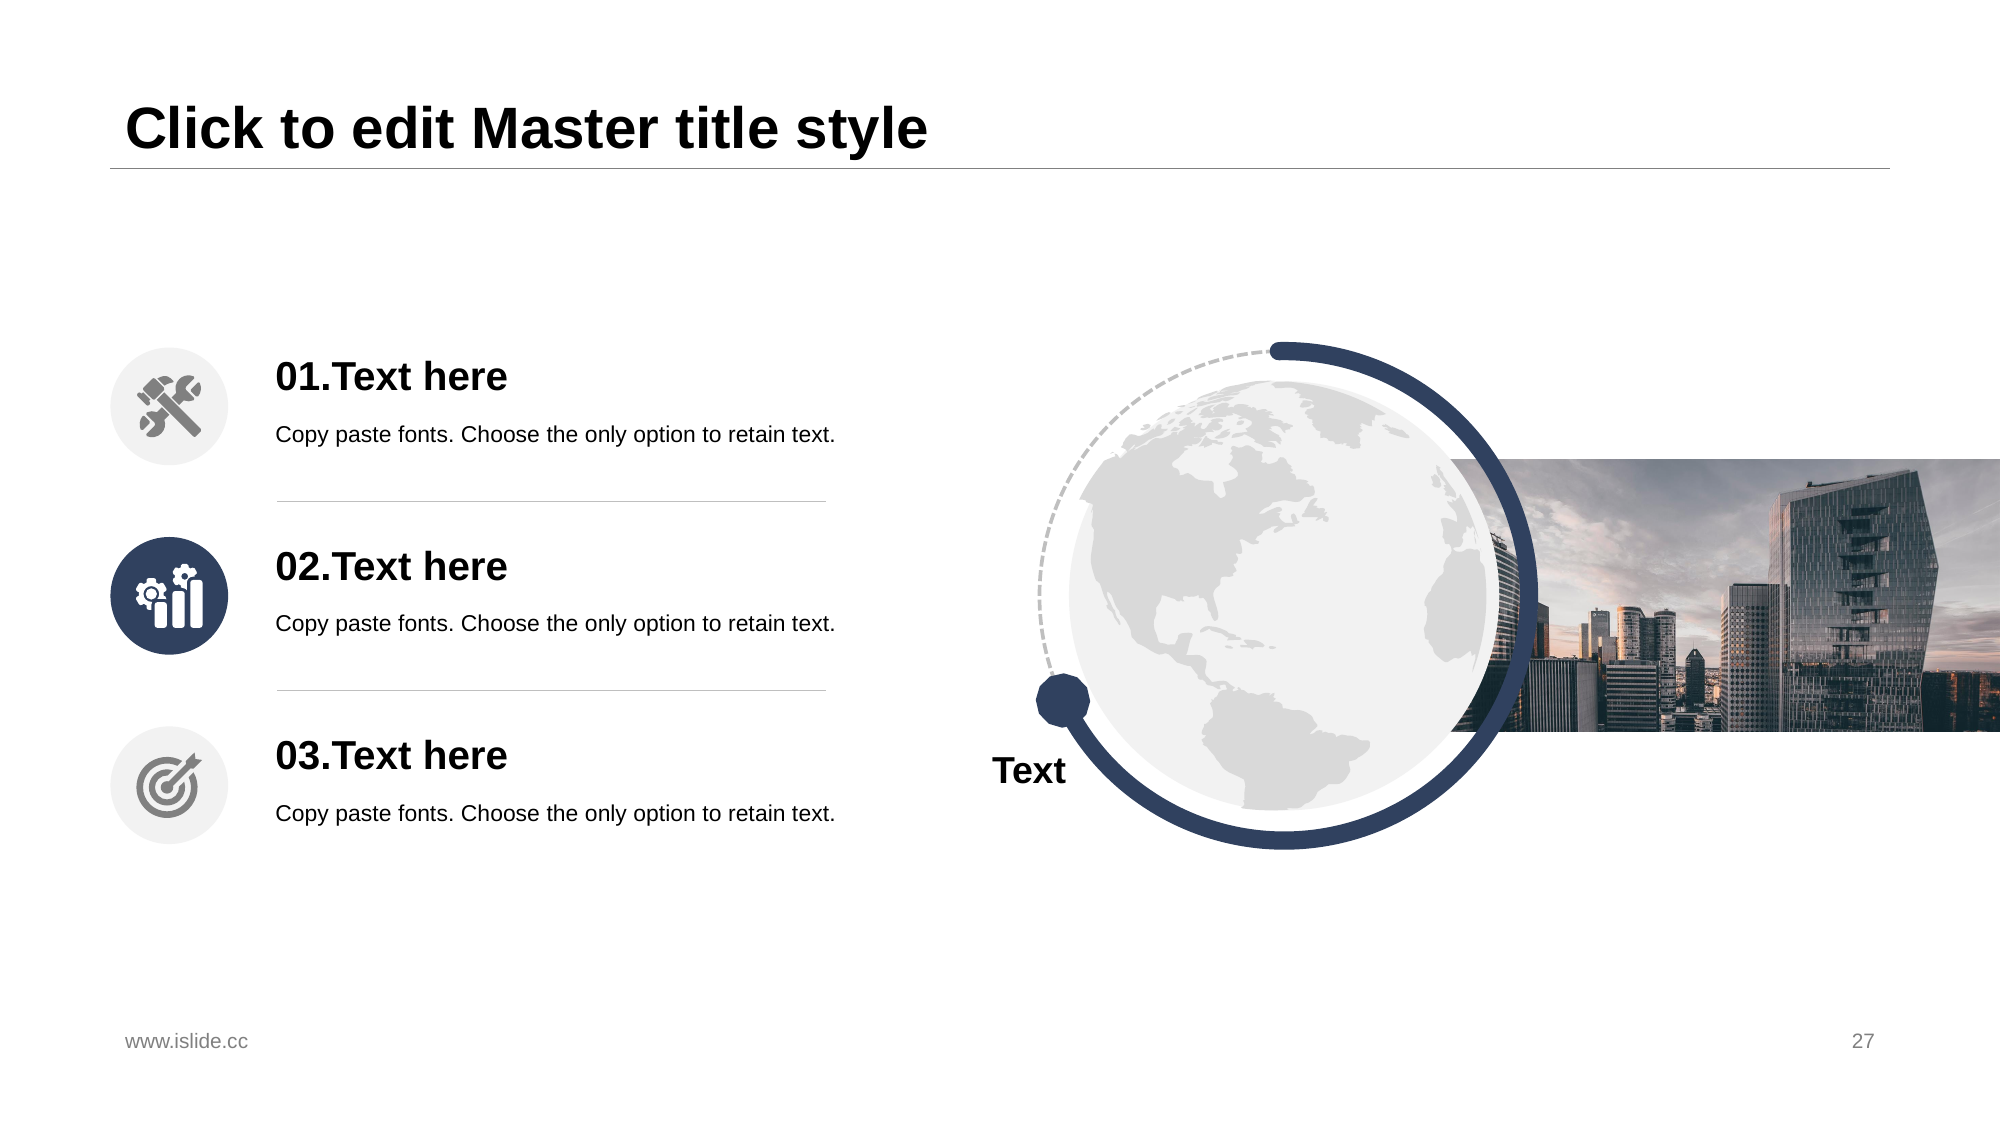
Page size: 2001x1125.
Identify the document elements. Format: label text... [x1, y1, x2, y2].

slide_number 27 [1412, 1023, 1890, 1058]
title Click to edit Master title style [109, 0, 1890, 169]
footer www.islide.cc [109, 1023, 790, 1058]
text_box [110, 342, 2000, 849]
